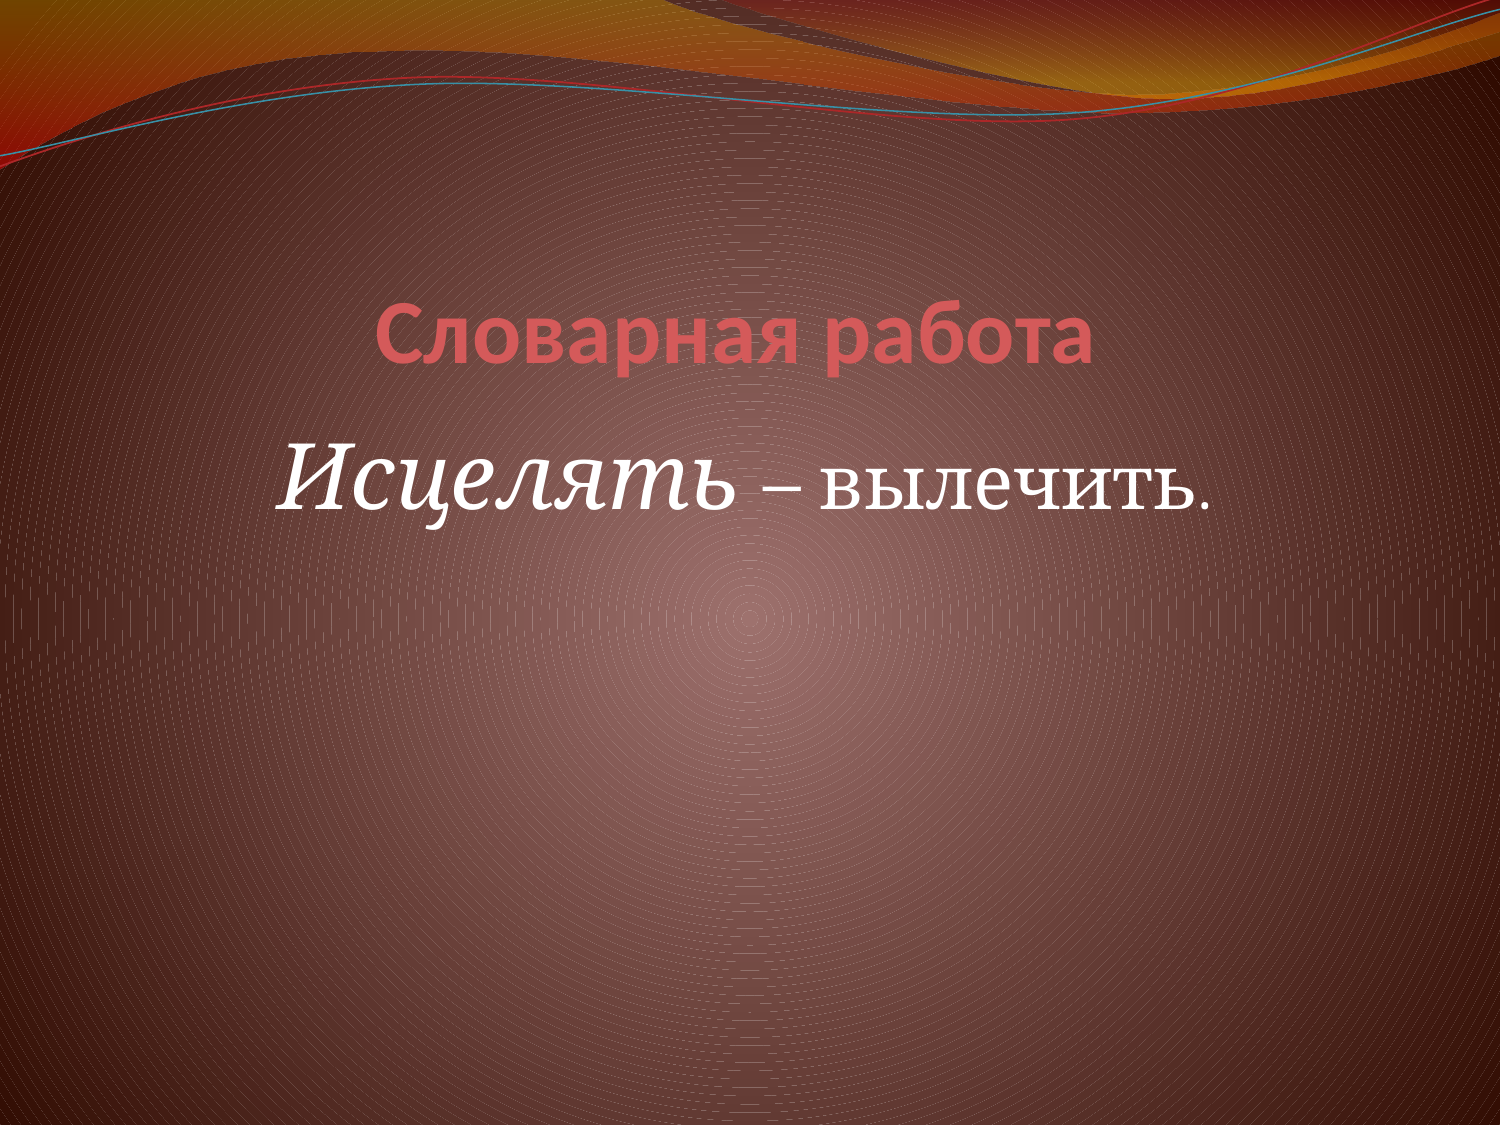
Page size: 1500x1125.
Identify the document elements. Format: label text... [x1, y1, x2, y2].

subtitle Исцелять – вылечить. [93, 410, 1383, 698]
title Словарная работа [93, 82, 1382, 382]
